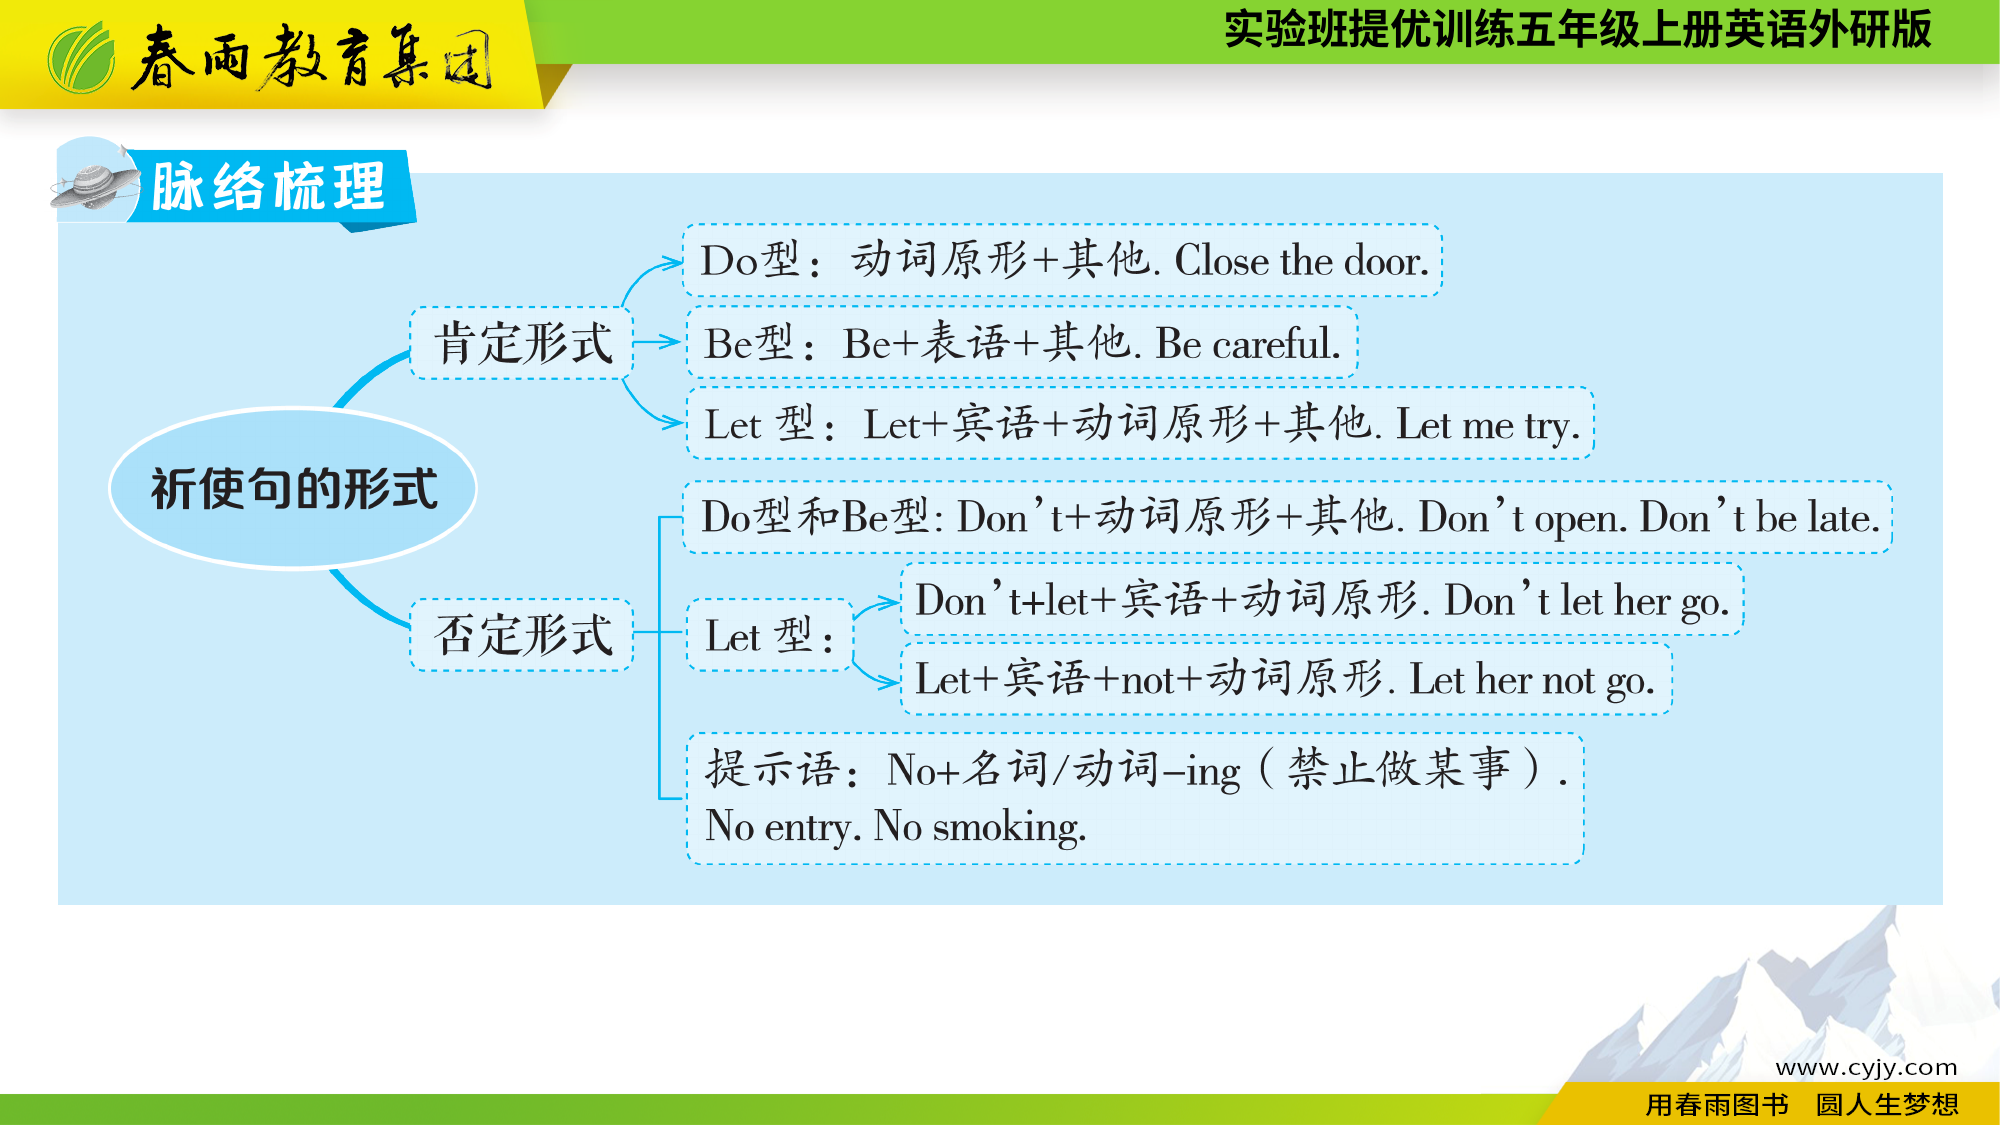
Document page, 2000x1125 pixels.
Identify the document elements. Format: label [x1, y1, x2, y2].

picture [0, 0, 2000, 1125]
list [58, 173, 1943, 905]
